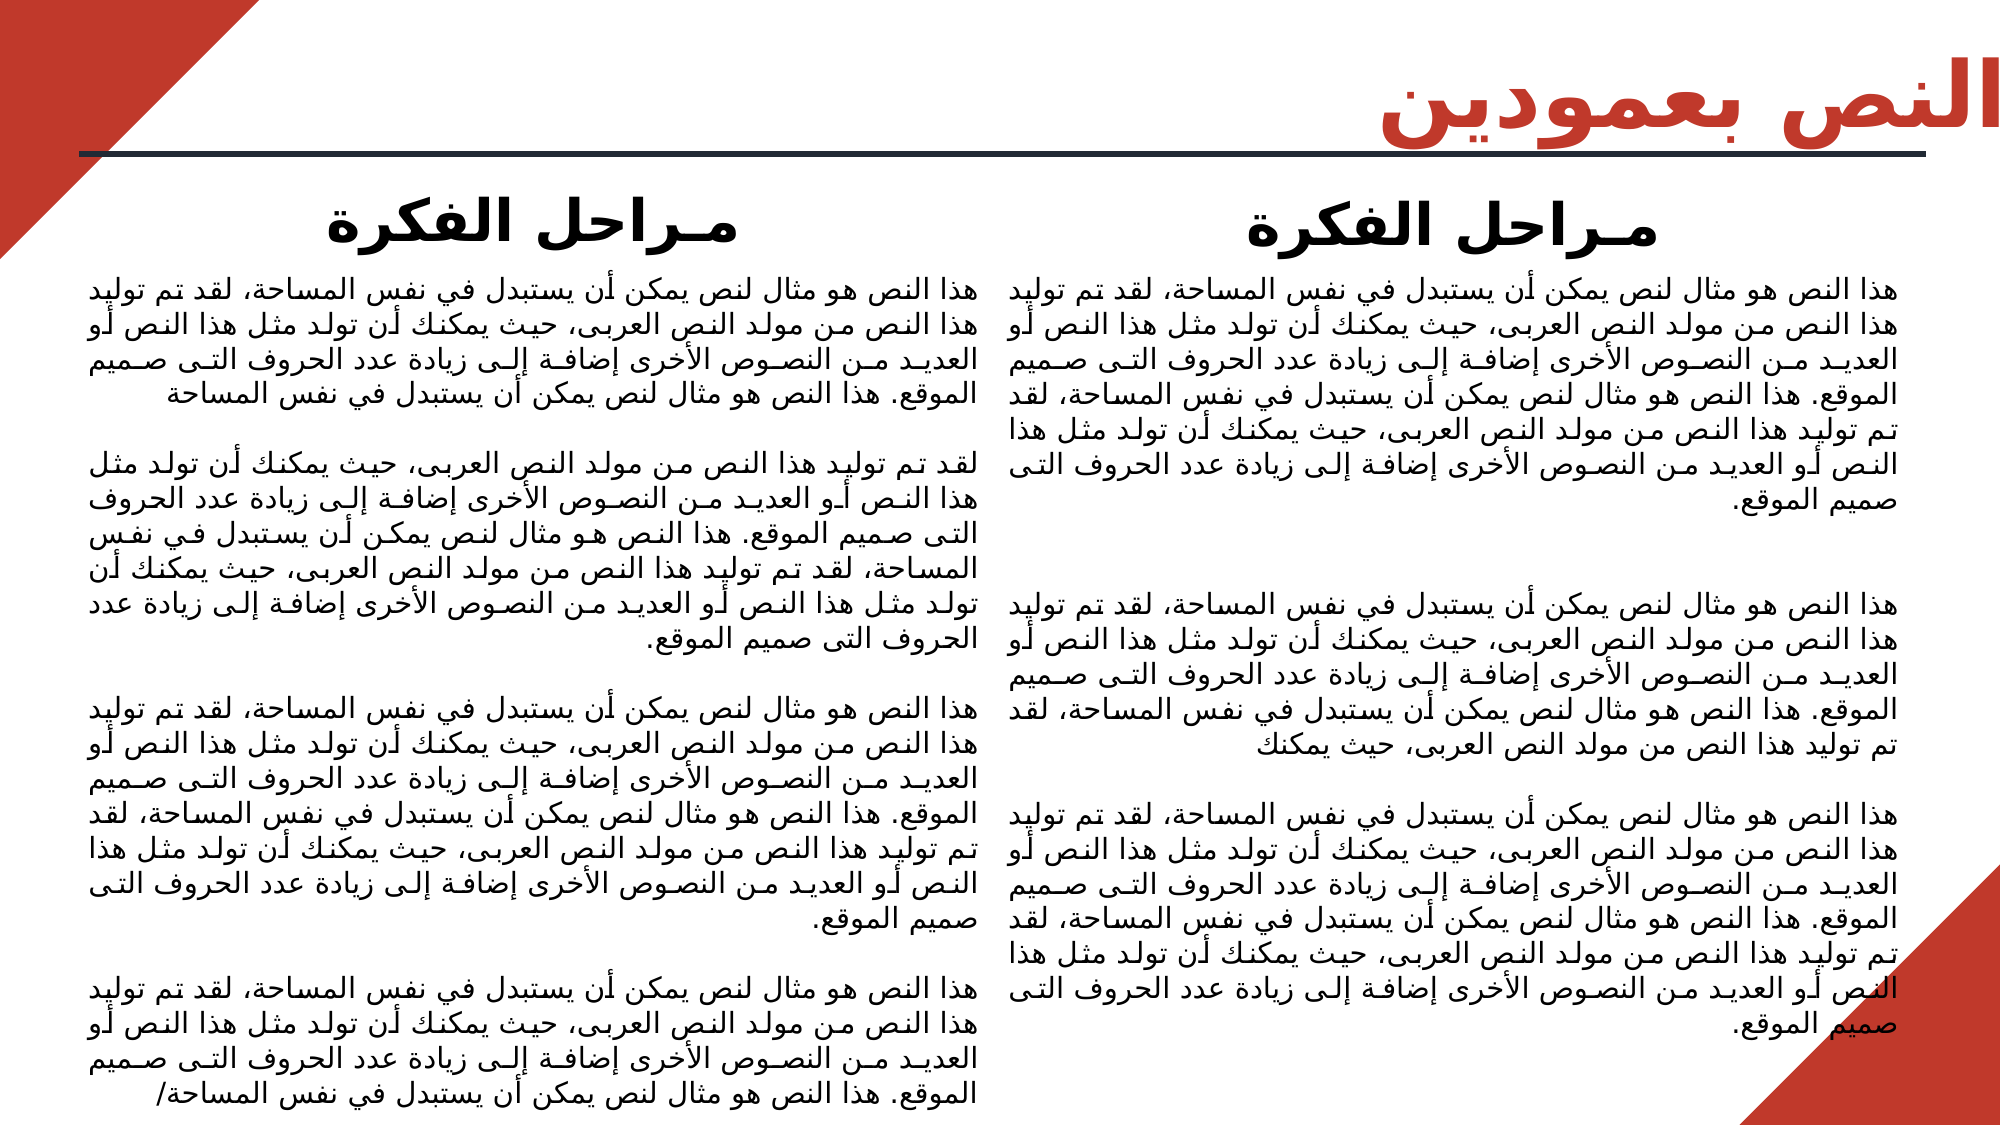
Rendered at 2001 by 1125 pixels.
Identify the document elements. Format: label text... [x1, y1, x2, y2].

text_box مـراحل الفكرة [1230, 178, 1677, 265]
text_box مـراحل الفكرة [310, 175, 757, 261]
text_box هذا النص هو مثال لنص يمكن أن يستبدل في نفس المساحة، لقد تم توليد هذا النص من مولد النص العربى، حيث يمكنك أن تولد مثل هذا النص أو العديد من النصوص الأخرى إضافة إلى زيادة عدد الحروف التى صميم الموقع. هذا النص هو مثال لنص يمكن أن يستبدل في نفس المساحة، لقد تم توليد هذا النص من مولد النص العربى، حيث يمكنك أن تولد مثل هذا النص أو العديد من النصوص الأخرى إضافة إلى زيادة عدد الحروف التى صميم الموقع. هذا النص هو مثال لنص يمكن أن يستبدل في نفس المساحة، لقد تم توليد هذا النص من مولد النص العربى، حيث يمكنك أن تولد مثل هذا النص أو العديد من النصوص الأخرى إضافة إلى زيادة عدد الحروف التى صميم الموقع. هذا النص هو مثال لنص يمكن أن يستبدل في نفس المساحة، لقد تم توليد هذا النص من مولد النص العربى، حيث يمكنك هذا النص هو مثال لنص يمكن أن يستبدل في نفس المساحة، لقد تم توليد هذا النص من مولد النص العربى، حيث يمكنك أن تولد مثل هذا النص أو العديد من النصوص الأخرى إضافة إلى زيادة عدد الحروف التى صميم الموقع. هذا النص هو مثال لنص يمكن أن يستبدل في نفس المساحة، لقد تم توليد هذا النص من مولد النص العربى، حيث يمكنك أن تولد مثل هذا النص أو العديد من النصوص الأخرى إضافة إلى زيادة عدد الحروف التى صميم الموقع. [994, 262, 1914, 1048]
text_box هذا النص هو مثال لنص يمكن أن يستبدل في نفس المساحة، لقد تم توليد هذا النص من مولد النص العربى، حيث يمكنك أن تولد مثل هذا النص أو العديد من النصوص الأخرى إضافة إلى زيادة عدد الحروف التى صميم الموقع. هذا النص هو مثال لنص يمكن أن يستبدل في نفس المساحة لقد تم توليد هذا النص من مولد النص العربى، حيث يمكنك أن تولد مثل هذا النص أو العديد من النصوص الأخرى إضافة إلى زيادة عدد الحروف التى صميم الموقع. هذا النص هو مثال لنص يمكن أن يستبدل في نفس المساحة، لقد تم توليد هذا النص من مولد النص العربى، حيث يمكنك أن تولد مثل هذا النص أو العديد من النصوص الأخرى إضافة إلى زيادة عدد الحروف التى صميم الموقع. هذا النص هو مثال لنص يمكن أن يستبدل في نفس المساحة، لقد تم توليد هذا النص من مولد النص العربى، حيث يمكنك أن تولد مثل هذا النص أو العديد من النصوص الأخرى إضافة إلى زيادة عدد الحروف التى صميم الموقع. هذا النص هو مثال لنص يمكن أن يستبدل في نفس المساحة، لقد تم توليد هذا النص من مولد النص العربى، حيث يمكنك أن تولد مثل هذا النص أو العديد من النصوص الأخرى إضافة إلى زيادة عدد الحروف التى صميم الموقع. هذا النص هو مثال لنص يمكن أن يستبدل في نفس المساحة، لقد تم توليد هذا النص من مولد النص العربى، حيث يمكنك أن تولد مثل هذا النص أو العديد من النصوص الأخرى إضافة إلى زيادة عدد الحروف التى صميم الموقع. هذا النص هو مثال لنص يمكن أن يستبدل في نفس المساحة/ [72, 262, 994, 1117]
text_box النص بعمودين [1362, 28, 2000, 154]
text_box [1737, 862, 2000, 1125]
text_box [0, 0, 261, 261]
